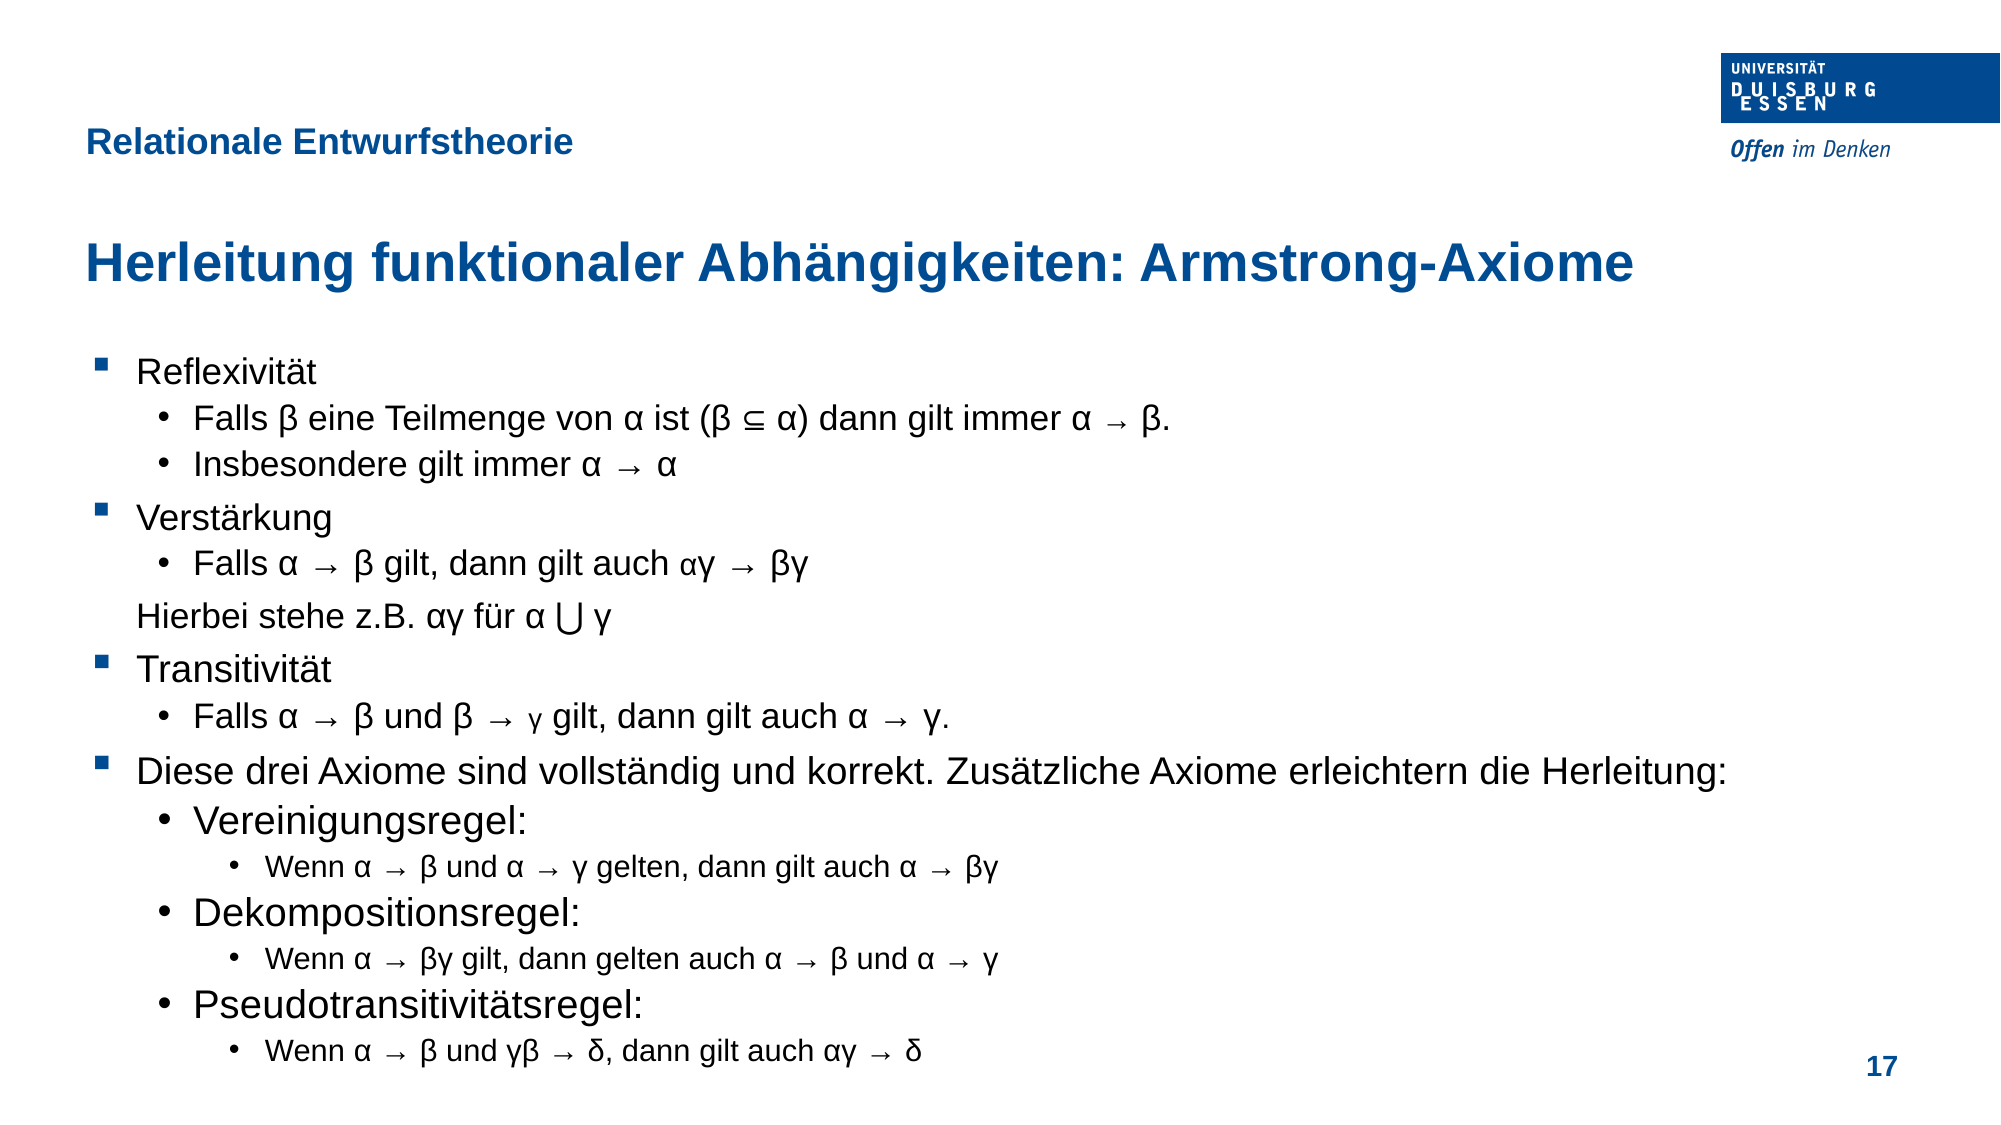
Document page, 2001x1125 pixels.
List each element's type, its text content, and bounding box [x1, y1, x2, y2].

list Herleitung funktionaler Abhängigkeiten: Armstrong-Axiome [85, 227, 1825, 303]
slide_number 17 [1677, 1039, 1914, 1081]
list Reflexivität Falls β eine Teilmenge von α ist (β ⊆ α) dann gilt immer α → β. Insbesondere gilt immer α → α Verstärkung Falls α → β gilt, dann gilt auch αγ → βγ Hierbei stehe z.B. αγ für α ⋃ γ Transitivität Falls α → β und β → γ gilt, dann gilt auch α → γ. Diese drei Axiome sind vollständig und korrekt. Zusätzliche Axiome erleichtern die Herleitung: Vereinigungsregel: Wenn α → β und α → γ gelten, dann gilt auch α → βγ Dekompositionsregel: Wenn α → βγ gilt, dann gelten auch α → β und α → γ Pseudotransitivitätsregel: Wenn α → β und γβ → δ, dann gilt auch αγ → δ [85, 340, 1825, 1080]
list Relationale Entwurfstheorie [85, 122, 1694, 163]
picture [1721, 53, 2000, 162]
